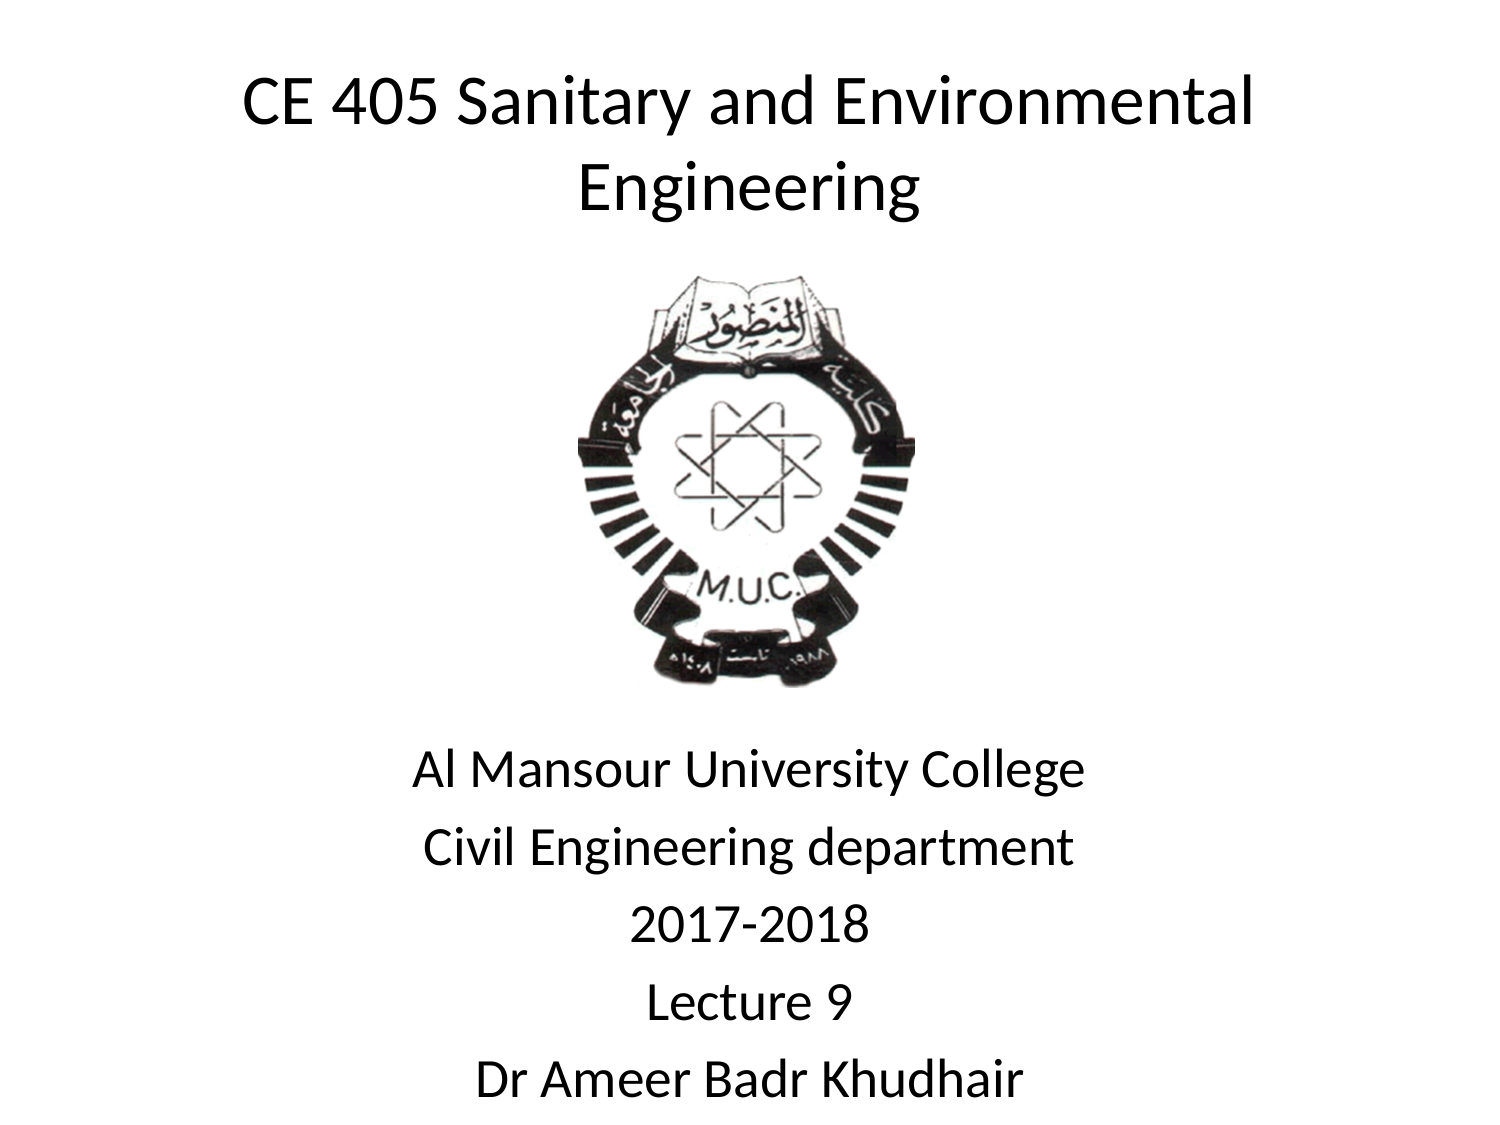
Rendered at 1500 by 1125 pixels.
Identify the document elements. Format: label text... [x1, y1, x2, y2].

title CE 405 Sanitary and Environmental Engineering [75, 45, 1425, 233]
list Al Mansour University College Civil Engineering department 2017-2018 Lecture 9 Dr Ameer Badr Khudhair [75, 725, 1425, 1118]
picture [578, 275, 915, 688]
